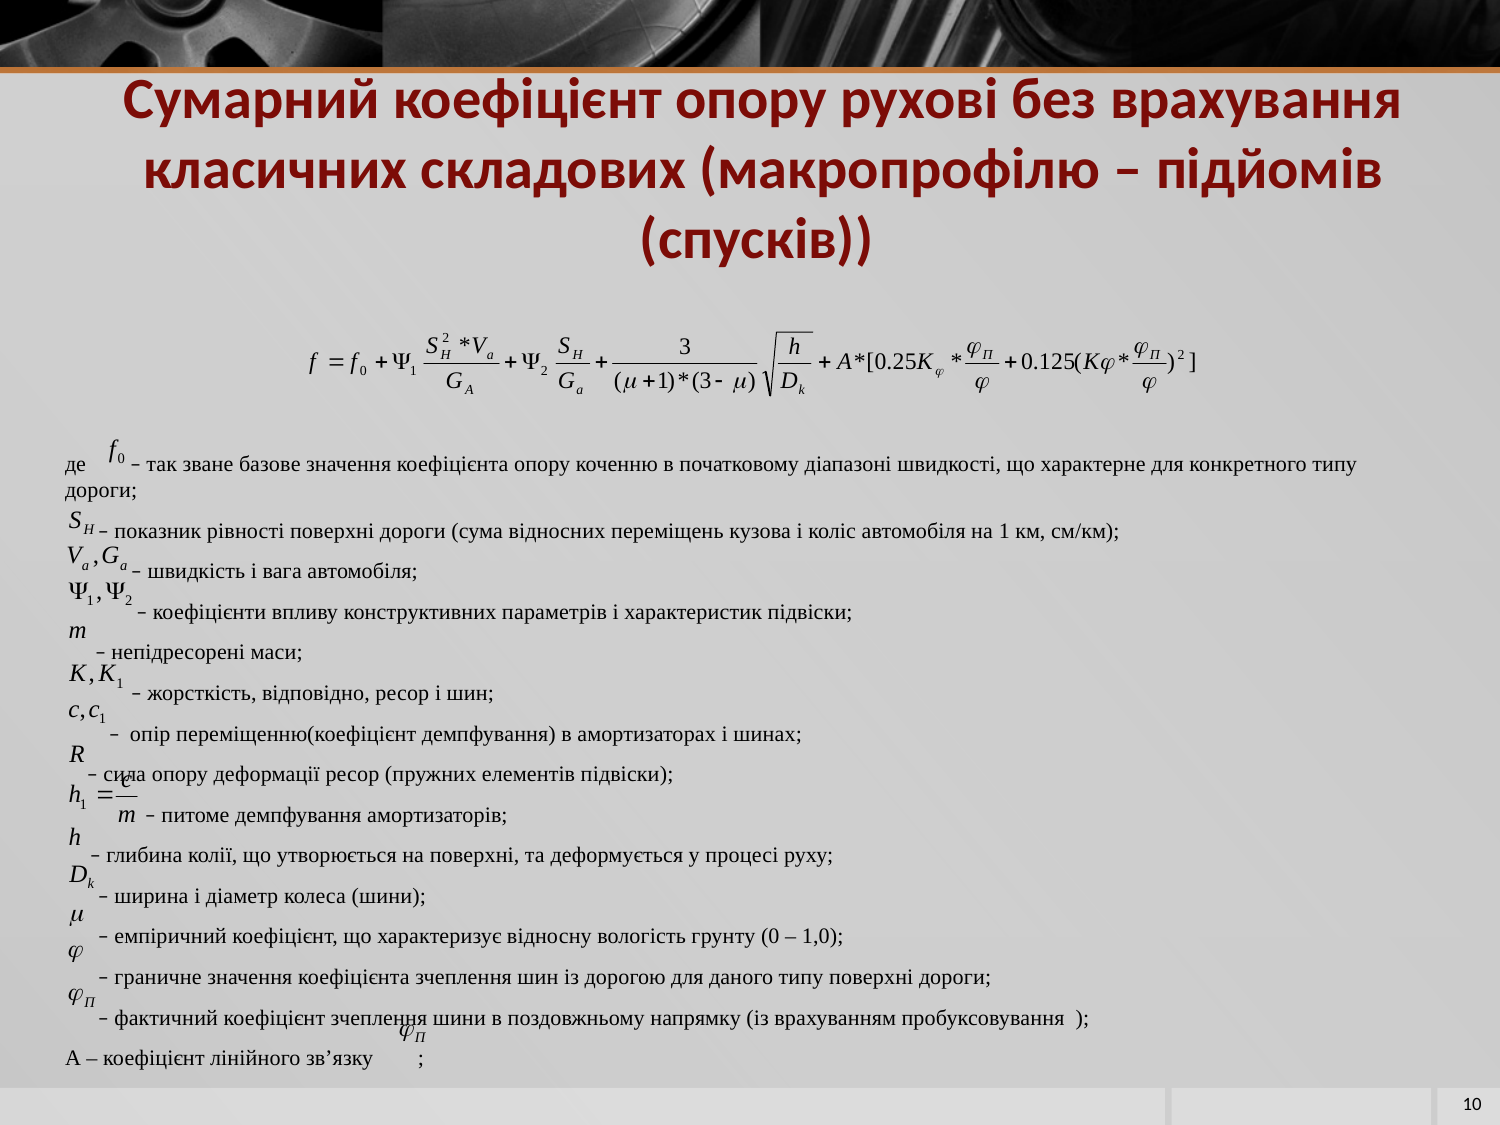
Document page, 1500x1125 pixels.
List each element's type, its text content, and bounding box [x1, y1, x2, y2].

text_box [64, 857, 101, 896]
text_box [64, 503, 101, 538]
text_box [64, 656, 128, 693]
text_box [64, 822, 86, 852]
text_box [64, 573, 139, 610]
title Сумарний коефіцієнт опору рухові без врахування класичних складових (макропрофілю – підйомів (спусків)) [88, 90, 1439, 240]
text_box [395, 1011, 432, 1047]
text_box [300, 325, 1200, 402]
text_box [64, 762, 143, 829]
list де – так зване базове значення коефіцієнта опору коченню в початковому діапазоні швидкості, що характерне для конкретного типу дороги; – показник рівності поверхні дороги (сума відносних переміщень кузова і коліс автомобіля на 1 км, см/км); – швидкість і вага автомобіля; – коефіцієнти впливу конструктивних параметрів і характеристик підвіски; – непідресорені маси; – жорсткість, відповідно, ресор і шин; – опір переміщенню(коефіцієнт демпфування) в амортизаторах і шинах; – сила опору деформації ресор (пружних елементів підвіски); – питоме демпфування амортизаторів; – глибина колії, що утворюється на поверхні, та деформується у процесі руху; – ширина і діаметр колеса (шини); – емпіричний коефіцієнт, що характеризує відносну вологість грунту (0 – 1,0); – граничне значення коефіцієнта зчеплення шин із дорогою для даного типу поверхні дороги; – фактичний коефіцієнт зчеплення шини в поздовжньому напрямку (із врахуванням пробуксовування ); А – коефіцієнт лінійного зв’язку ; [64, 278, 1415, 1083]
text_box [64, 739, 91, 762]
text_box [64, 621, 93, 645]
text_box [64, 975, 101, 1012]
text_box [64, 940, 88, 968]
picture [0, 0, 1500, 67]
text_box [64, 904, 91, 933]
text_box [64, 692, 109, 729]
slide_number 10 [1434, 1084, 1497, 1122]
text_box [64, 538, 132, 573]
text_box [100, 432, 130, 471]
